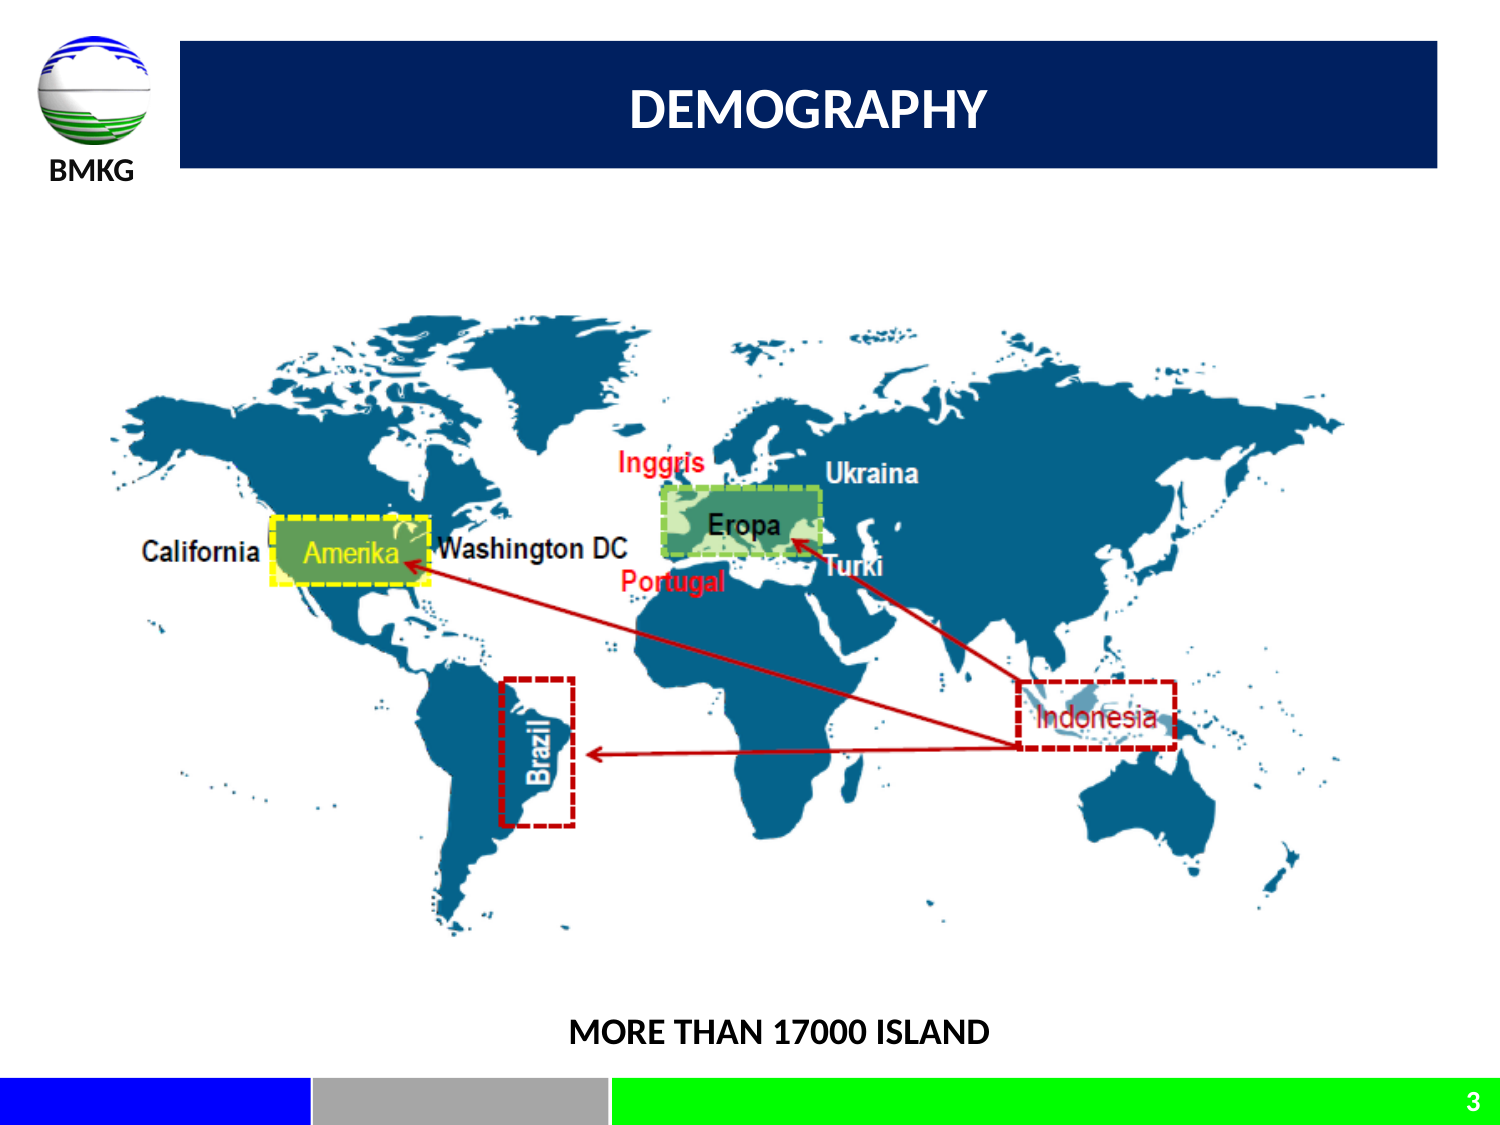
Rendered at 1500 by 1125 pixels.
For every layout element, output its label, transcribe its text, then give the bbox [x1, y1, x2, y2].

text_box More than 17000 island [419, 999, 1140, 1060]
picture [37, 36, 151, 145]
title DEMOGRAPHY [180, 40, 1438, 169]
picture [64, 278, 1400, 970]
